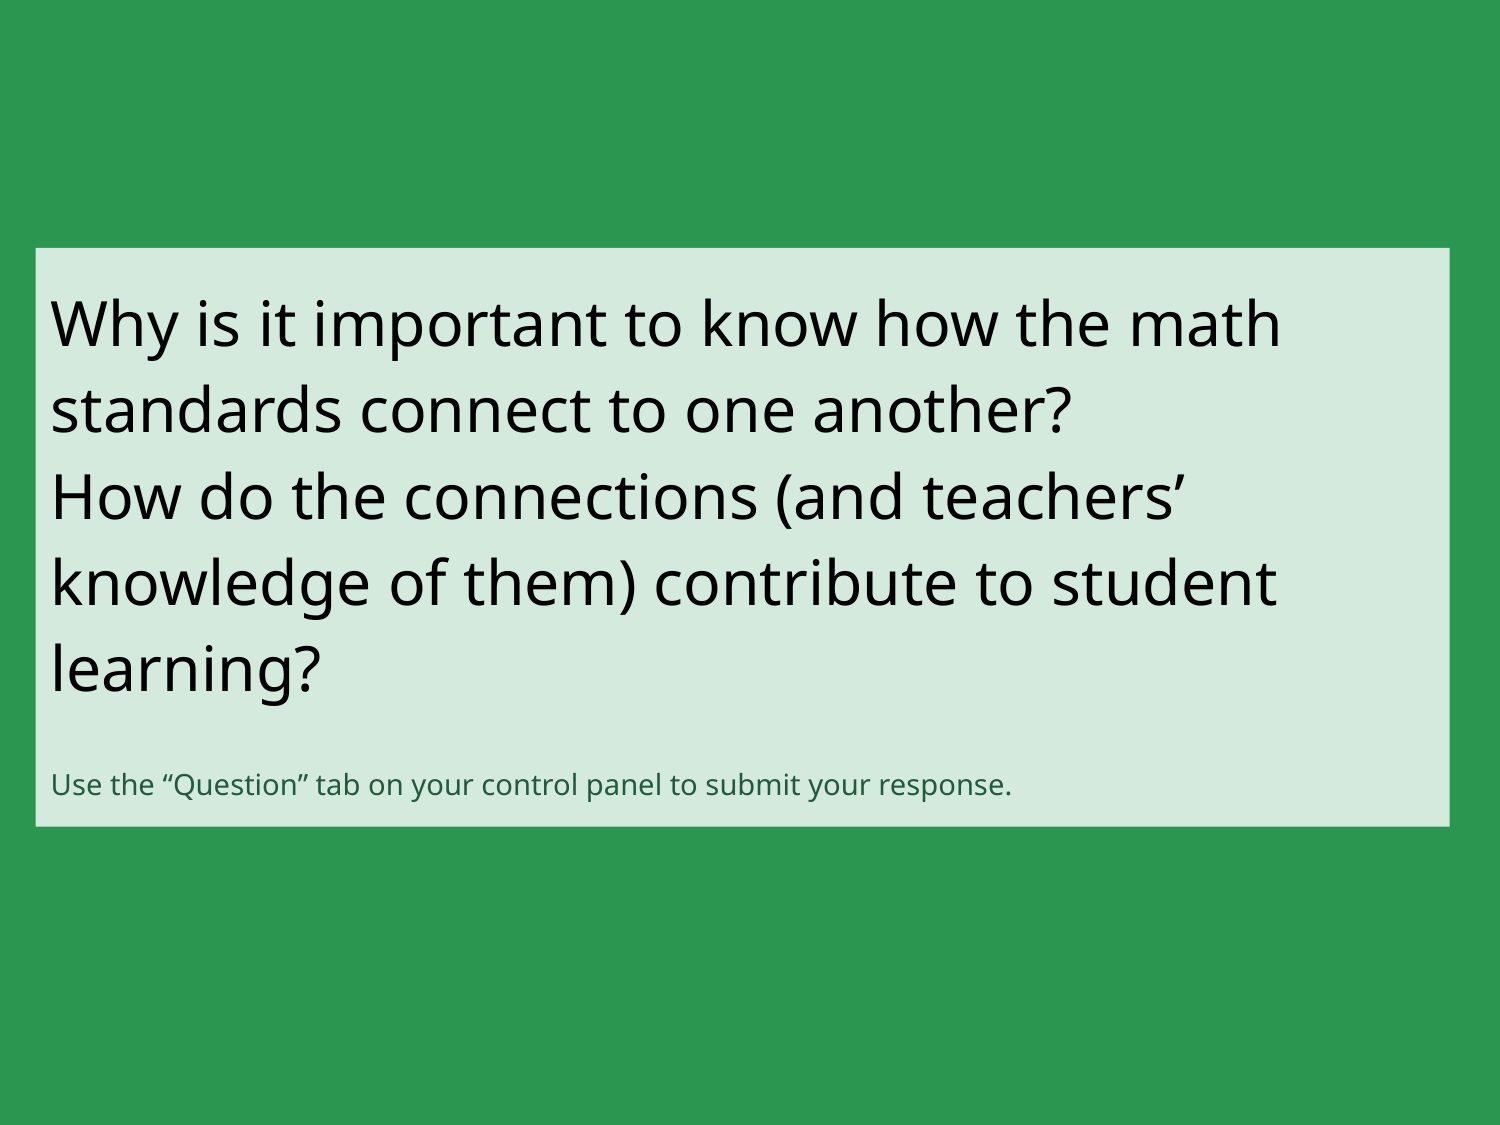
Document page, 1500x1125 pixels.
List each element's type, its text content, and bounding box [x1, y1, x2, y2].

title Why is it important to know how the math standards connect to one another? How do the connections (and teachers’ knowledge of them) contribute to student learning? Use the “Question” tab on your control panel to submit your response. [35, 247, 1450, 827]
